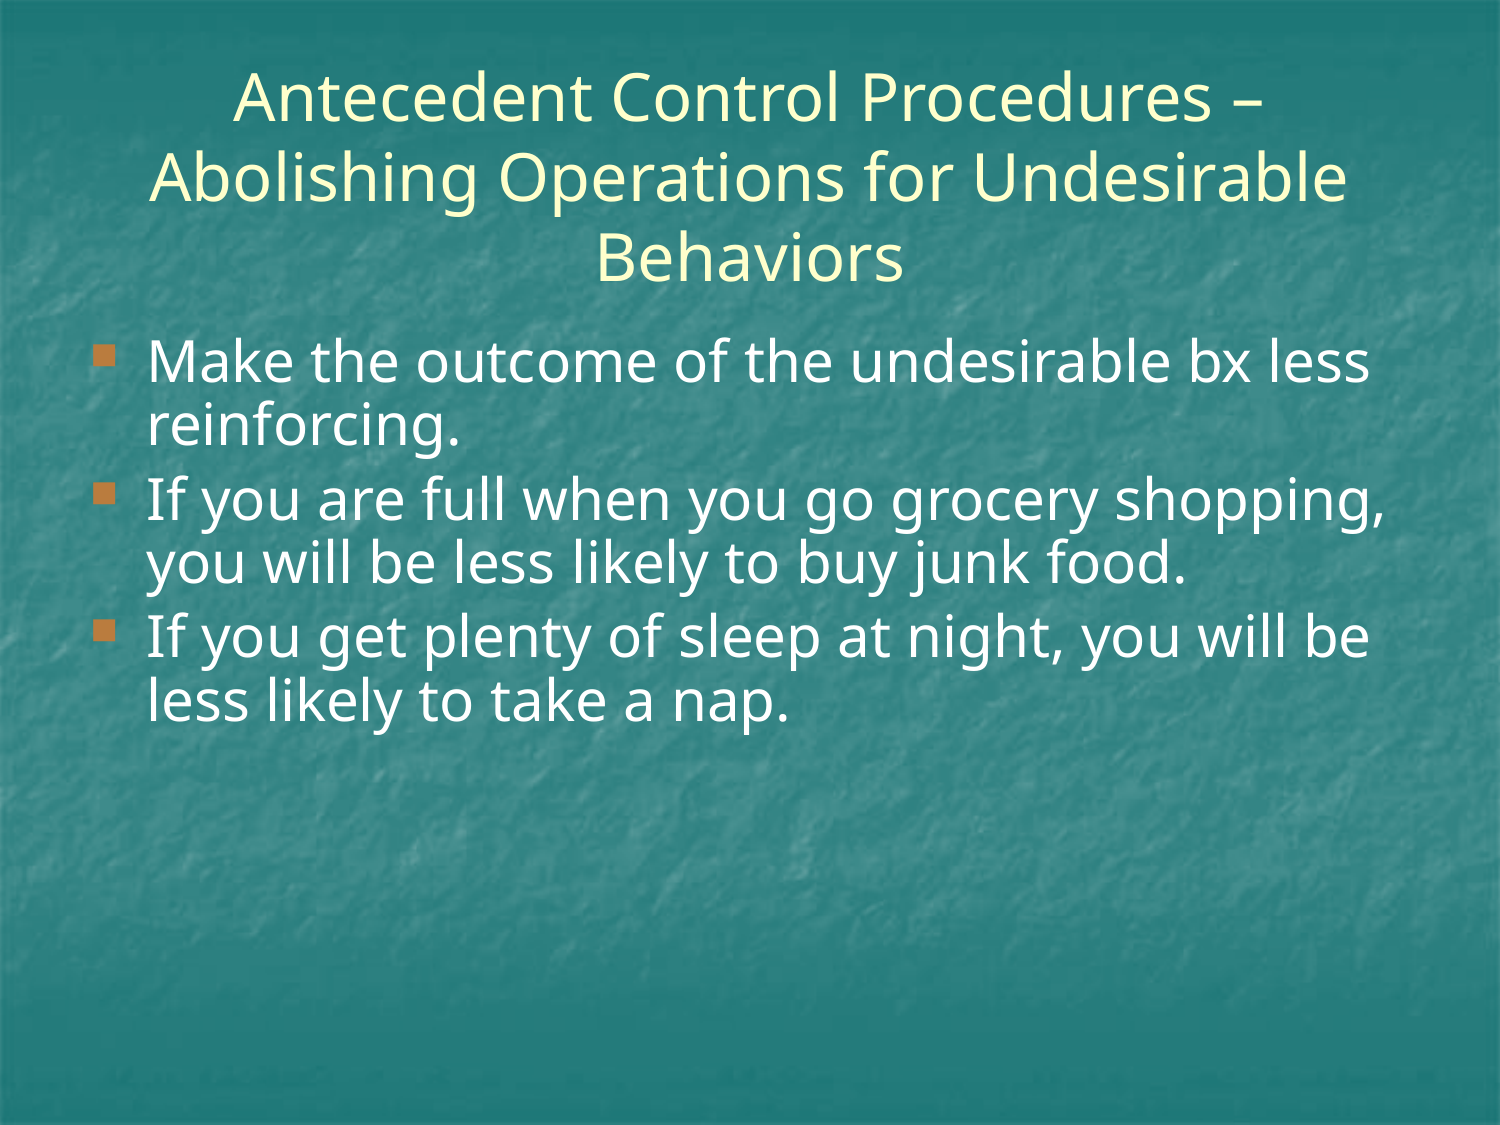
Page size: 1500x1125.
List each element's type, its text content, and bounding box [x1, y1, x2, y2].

title Antecedent Control Procedures – Abolishing Operations for Undesirable Behaviors [74, 62, 1426, 288]
list Make the outcome of the undesirable bx less reinforcing. If you are full when you go grocery shopping, you will be less likely to buy junk food. If you get plenty of sleep at night, you will be less likely to take a nap. [74, 324, 1426, 1001]
